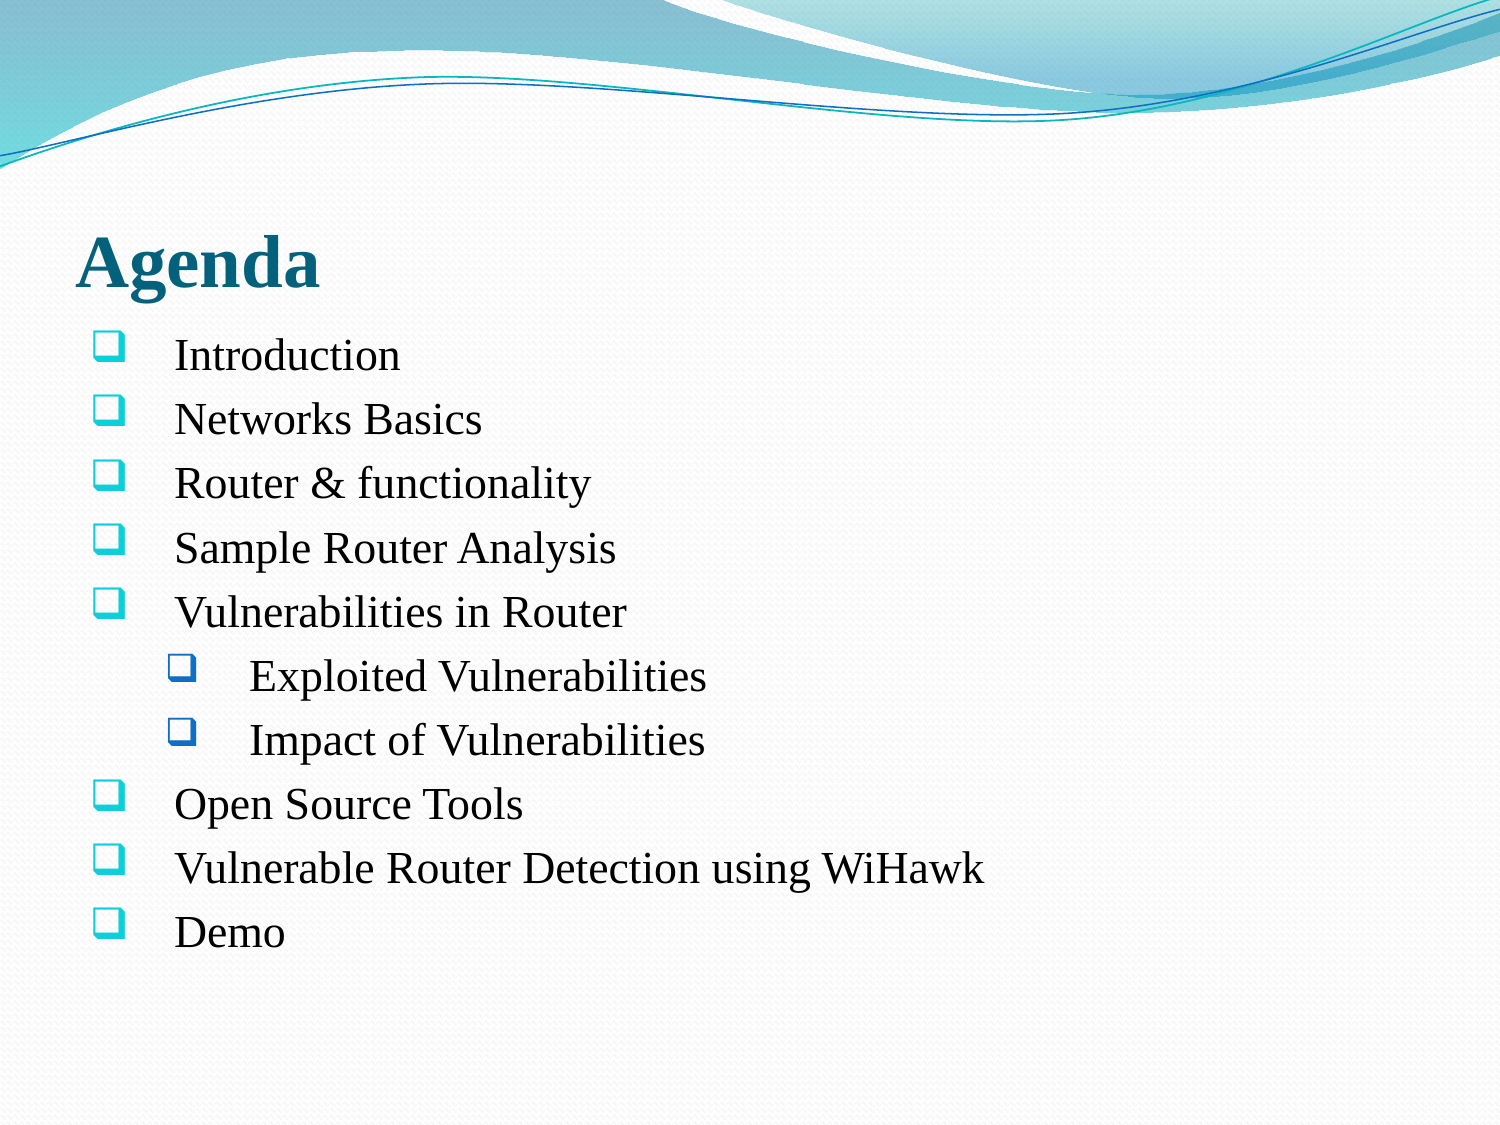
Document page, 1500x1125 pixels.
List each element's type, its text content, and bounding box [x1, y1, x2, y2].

title Agenda [75, 115, 1425, 303]
list Introduction Networks Basics Router & functionality Sample Router Analysis Vulnerabilities in Router Exploited Vulnerabilities Impact of Vulnerabilities Open Source Tools Vulnerable Router Detection using WiHawk Demo [75, 317, 1425, 1038]
